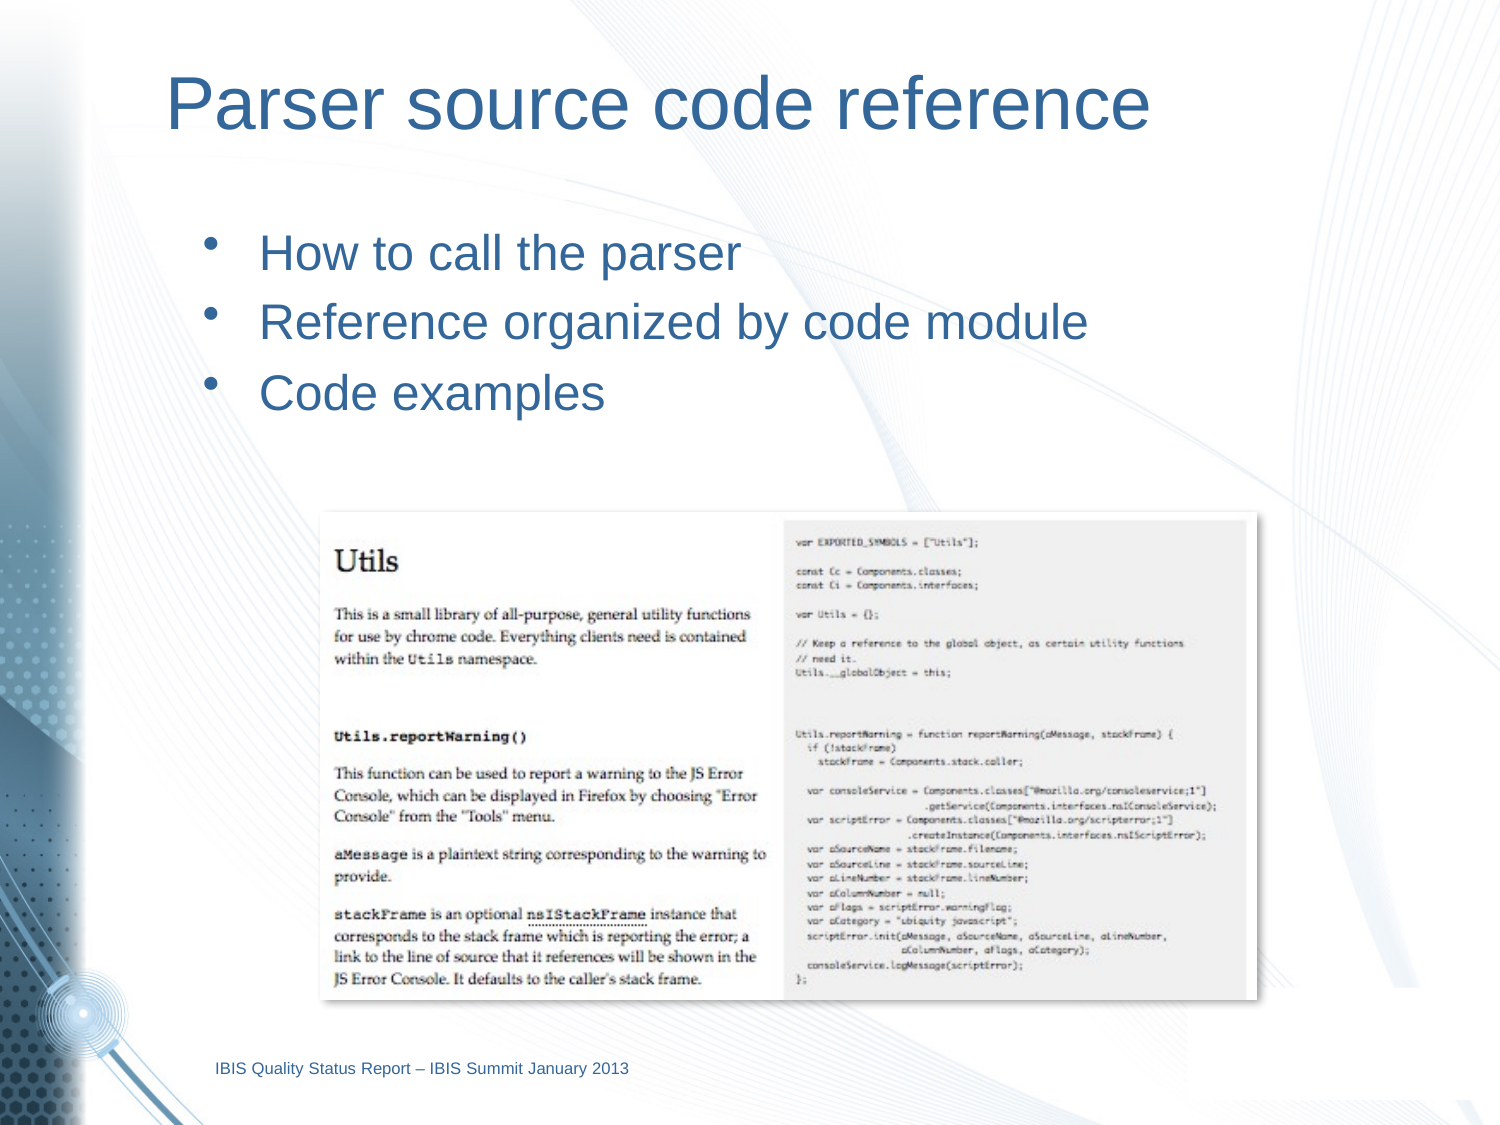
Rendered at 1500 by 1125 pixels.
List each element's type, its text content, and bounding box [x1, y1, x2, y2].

picture [0, 0, 1500, 1125]
list How to call the parser Reference organized by code module Code examples [187, 212, 1363, 963]
footer IBIS Quality Status Report – IBIS Summit January 2013 [200, 1050, 975, 1104]
title Parser source code reference [150, 24, 1300, 175]
